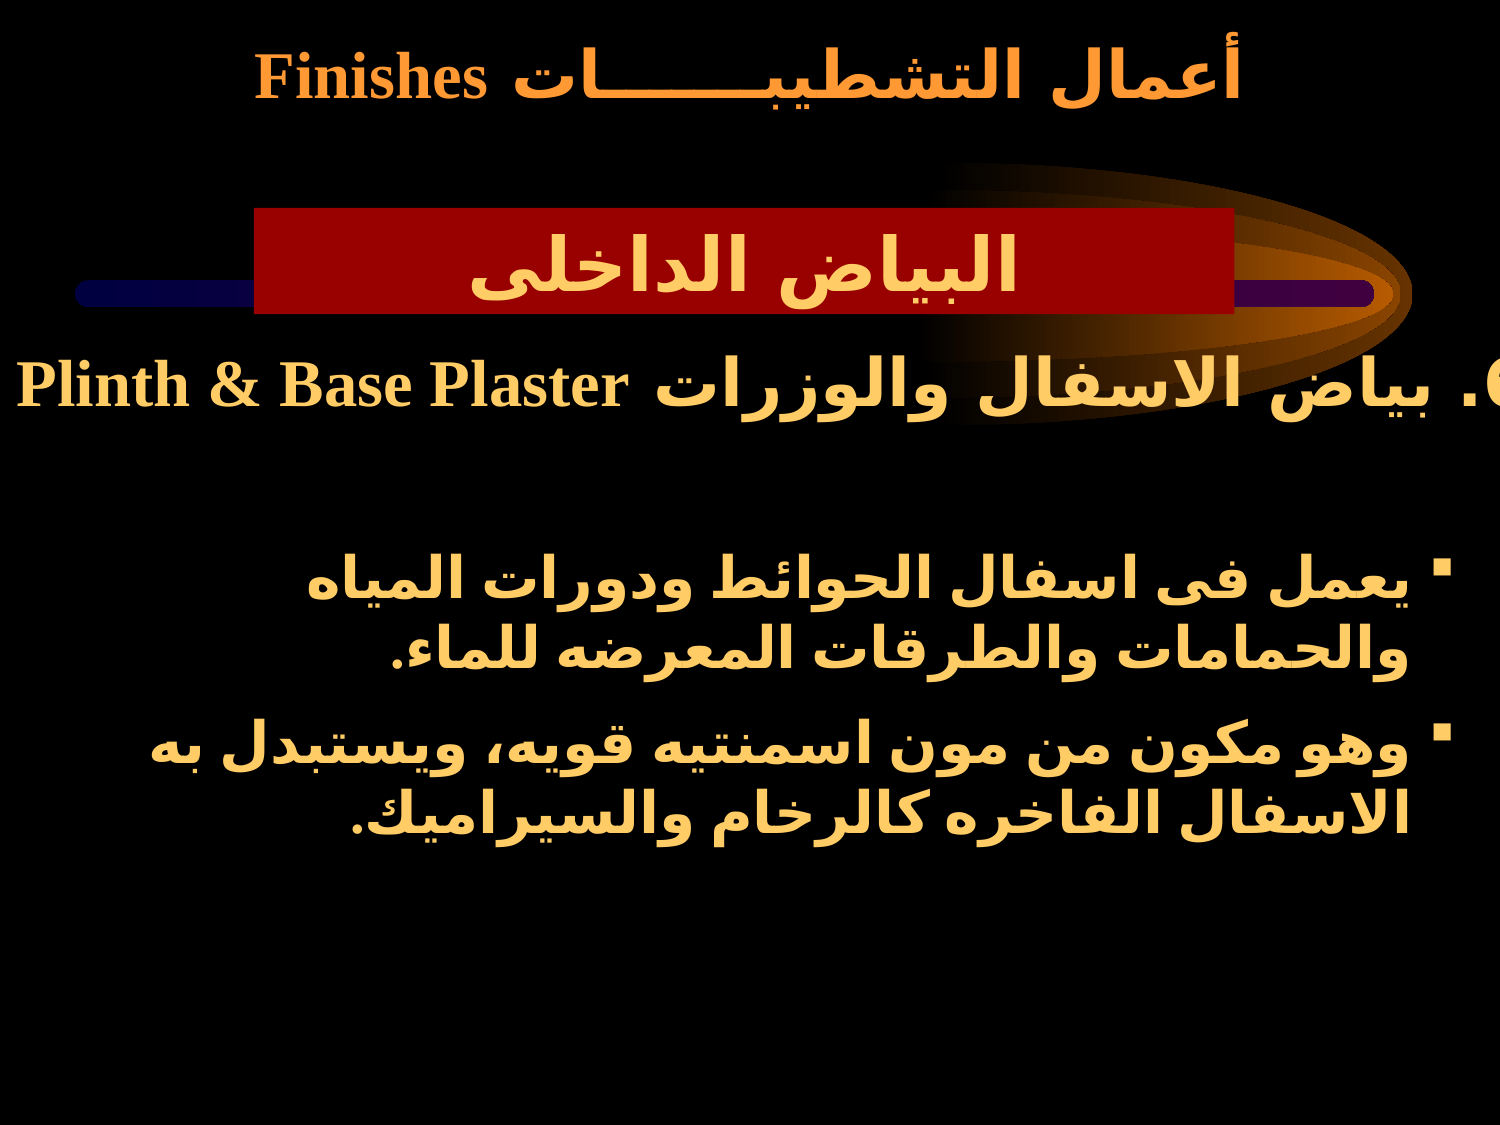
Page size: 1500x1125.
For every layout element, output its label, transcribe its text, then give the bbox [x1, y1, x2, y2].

text_box يعمل فى اسفال الحوائط ودورات المياه والحمامات والطرقات المعرضه للماء. [76, 538, 1471, 681]
text_box 6. بياض الاسفال والوزرات Plinth & Base Plaster [478, 326, 1046, 433]
text_box البياض الداخلى [253, 207, 1235, 315]
text_box أعمال التشطيبـــــــات Finishes [183, 19, 1317, 126]
text_box وهو مكون من مون اسمنتيه قويه، ويستبدل به الاسفال الفاخره كالرخام والسيراميك. [112, 704, 1471, 847]
